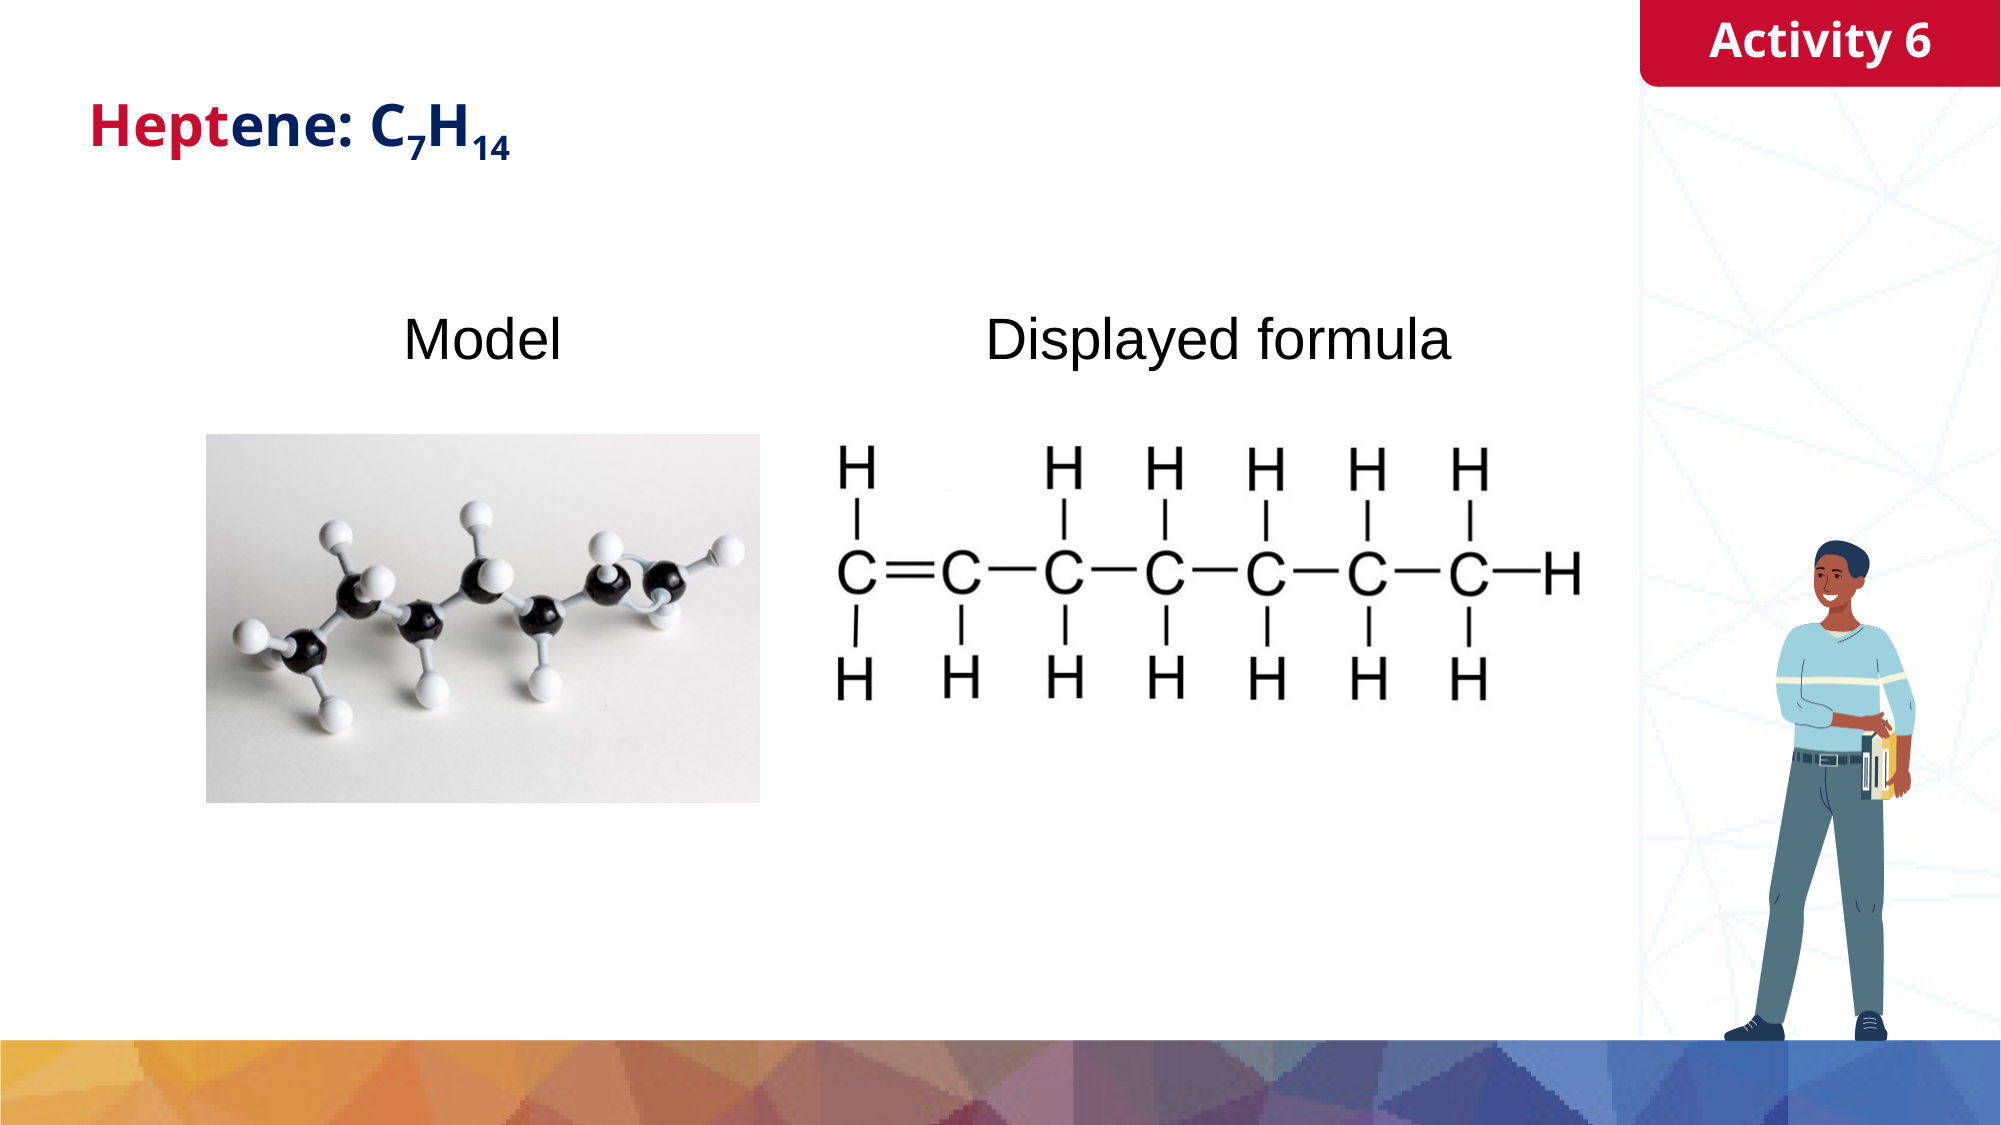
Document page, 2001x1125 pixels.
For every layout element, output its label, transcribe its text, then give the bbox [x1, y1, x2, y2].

text_box Model [208, 314, 758, 387]
picture [824, 434, 1597, 714]
title Heptene: C7H14 [88, 88, 1566, 161]
picture [0, 0, 2001, 1125]
text_box Displayed formula [944, 314, 1494, 387]
picture [206, 434, 760, 804]
